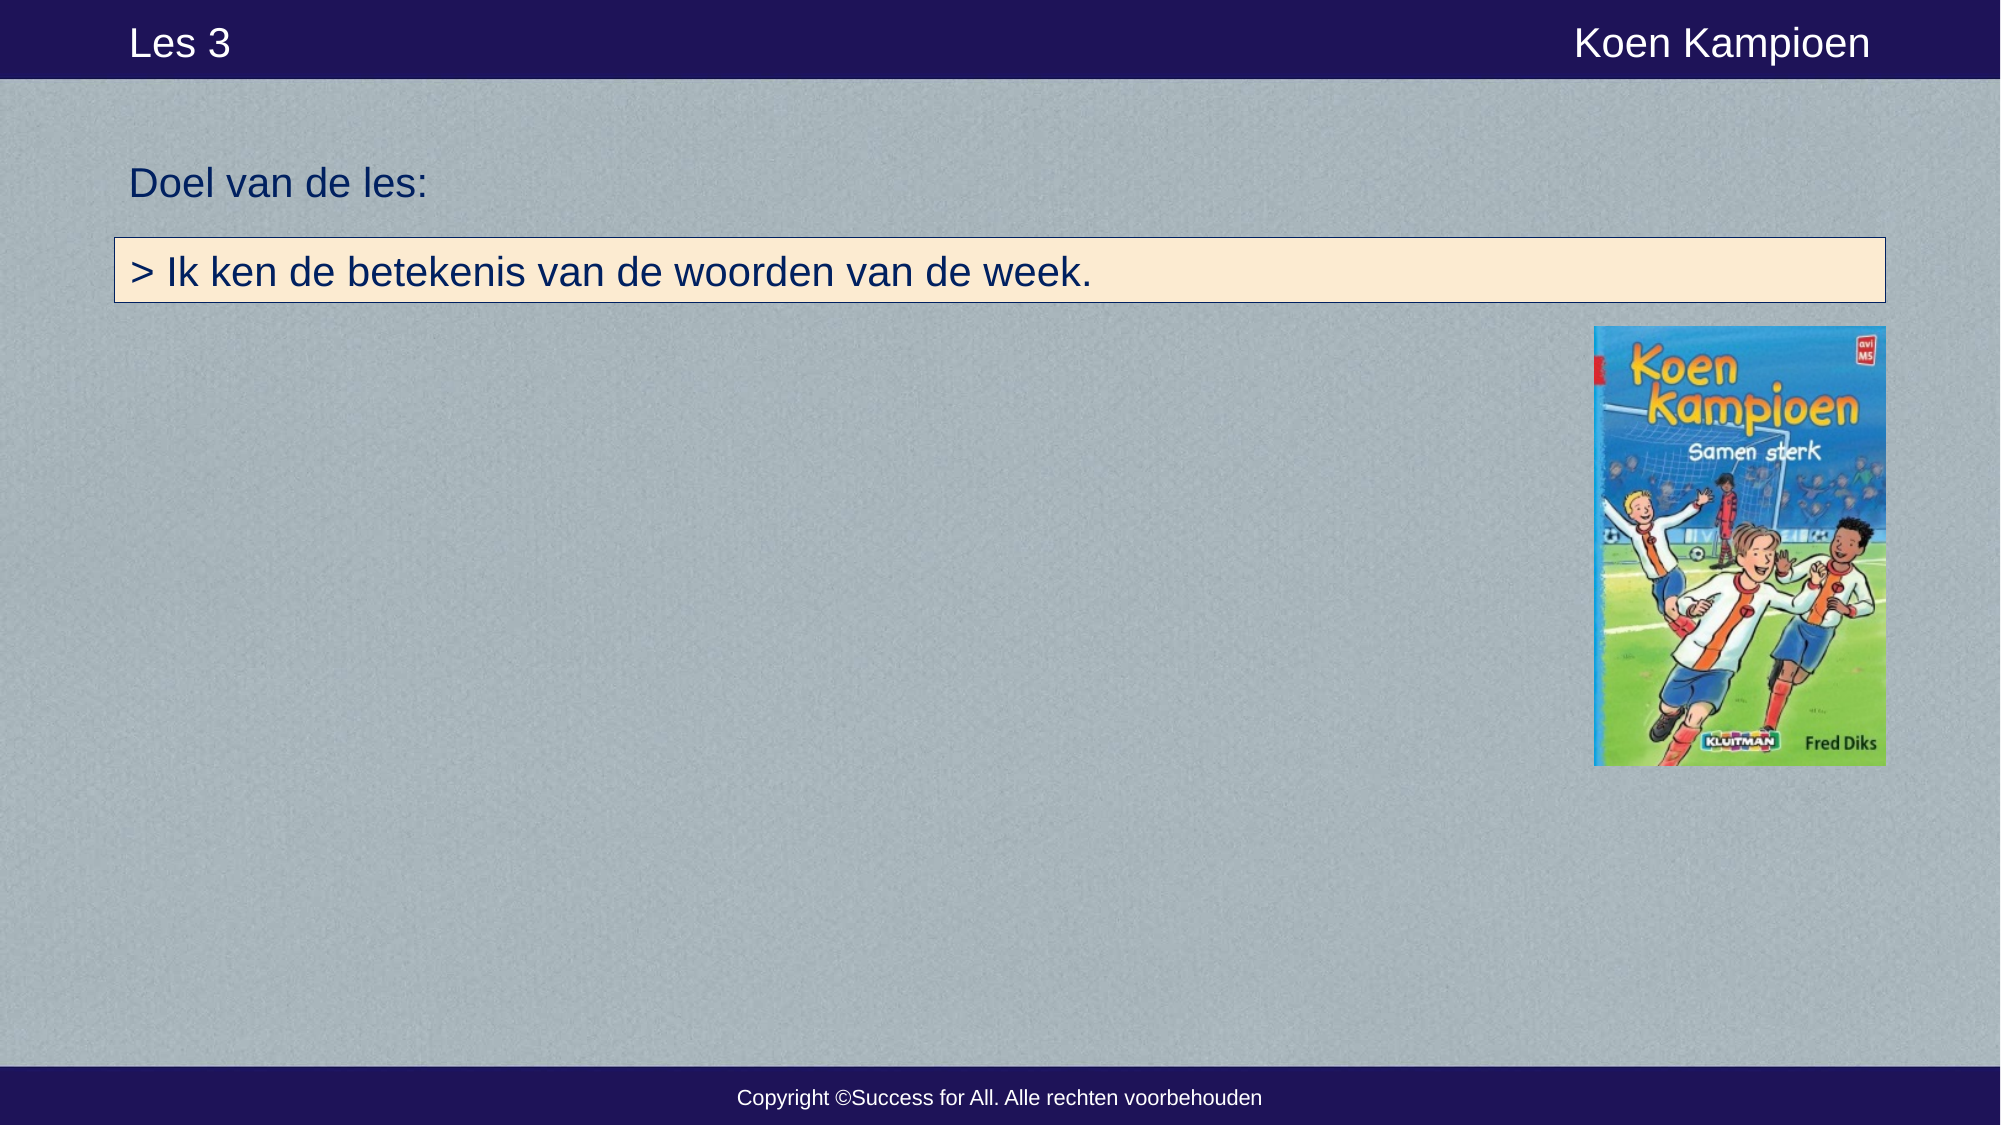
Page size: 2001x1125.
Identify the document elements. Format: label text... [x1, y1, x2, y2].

text_box > Ik ken de betekenis van de woorden van de week. [114, 237, 1886, 303]
text_box Doel van de les: [113, 148, 1635, 214]
picture [0, 0, 2001, 1125]
text_box Les 3 [114, 8, 354, 73]
text_box Copyright ©Success for All. Alle rechten voorbehouden [0, 1076, 2000, 1125]
text_box Koen Kampioen [999, 8, 1886, 73]
